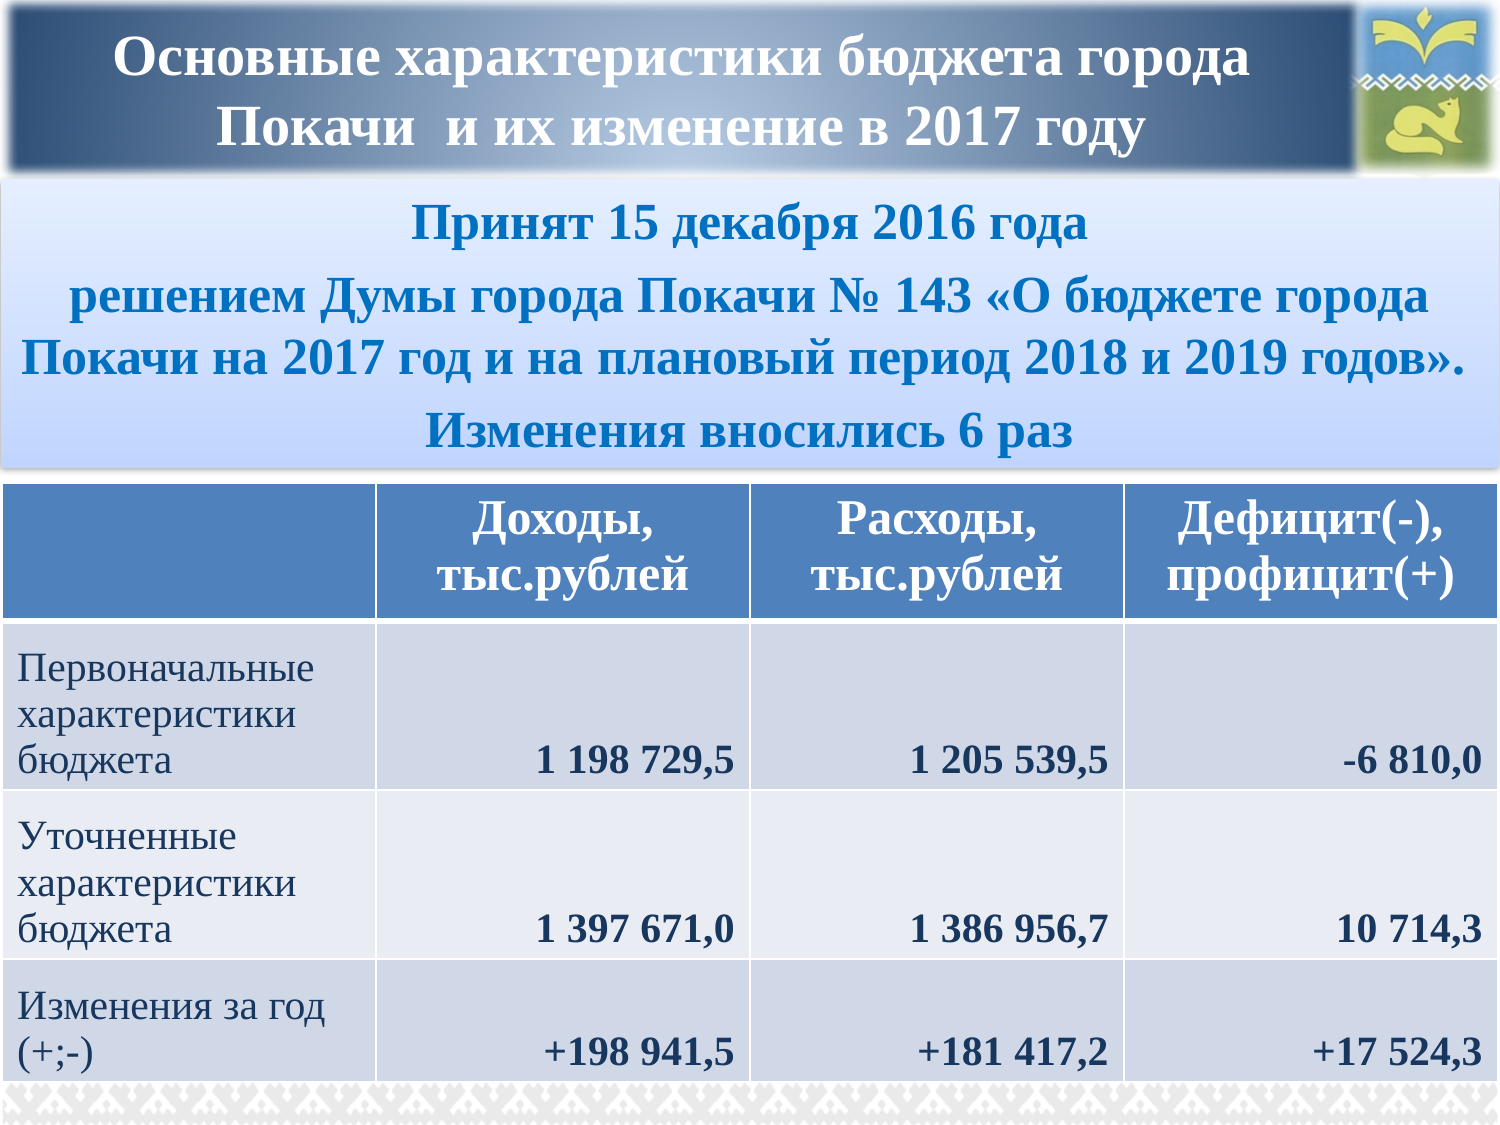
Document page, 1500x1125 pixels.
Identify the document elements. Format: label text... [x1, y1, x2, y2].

table_cell 1 205 539,5 [751, 624, 1123, 789]
text_box Принят 15 декабря 2016 года решением Думы города Покачи № 143 «О бюджете города Покачи на 2017 год и на плановый период 2018 и 2019 годов». Изменения вносились 6 раз [0, 179, 1499, 469]
table_cell 1 198 729,5 [377, 624, 749, 789]
table_cell -6 810,0 [1125, 624, 1497, 789]
table_cell Уточненные характеристики бюджета [3, 791, 375, 958]
table_cell Первоначальные характеристики бюджета [3, 624, 375, 789]
table_header Расходы, тыс.рублей [751, 484, 1123, 618]
text_box Основные характеристики бюджета города Покачи и их изменение в 2017 году [16, 10, 1337, 165]
table_cell +17 524,3 [1125, 960, 1497, 1081]
table_cell 1 397 671,0 [377, 791, 749, 958]
table_cell +198 941,5 [377, 960, 749, 1080]
table_header Доходы, тыс.рублей [377, 484, 749, 618]
picture [1342, 0, 1500, 184]
table_cell 10 714,3 [1125, 791, 1497, 958]
picture [2, 1081, 1498, 1125]
table_cell 1 386 956,7 [751, 791, 1123, 958]
table_cell Изменения за год (+;-) [3, 960, 375, 1080]
table_cell +181 417,2 [751, 960, 1123, 1080]
table_header Дефицит(-), профицит(+) [1125, 484, 1497, 618]
table_header [3, 484, 375, 618]
